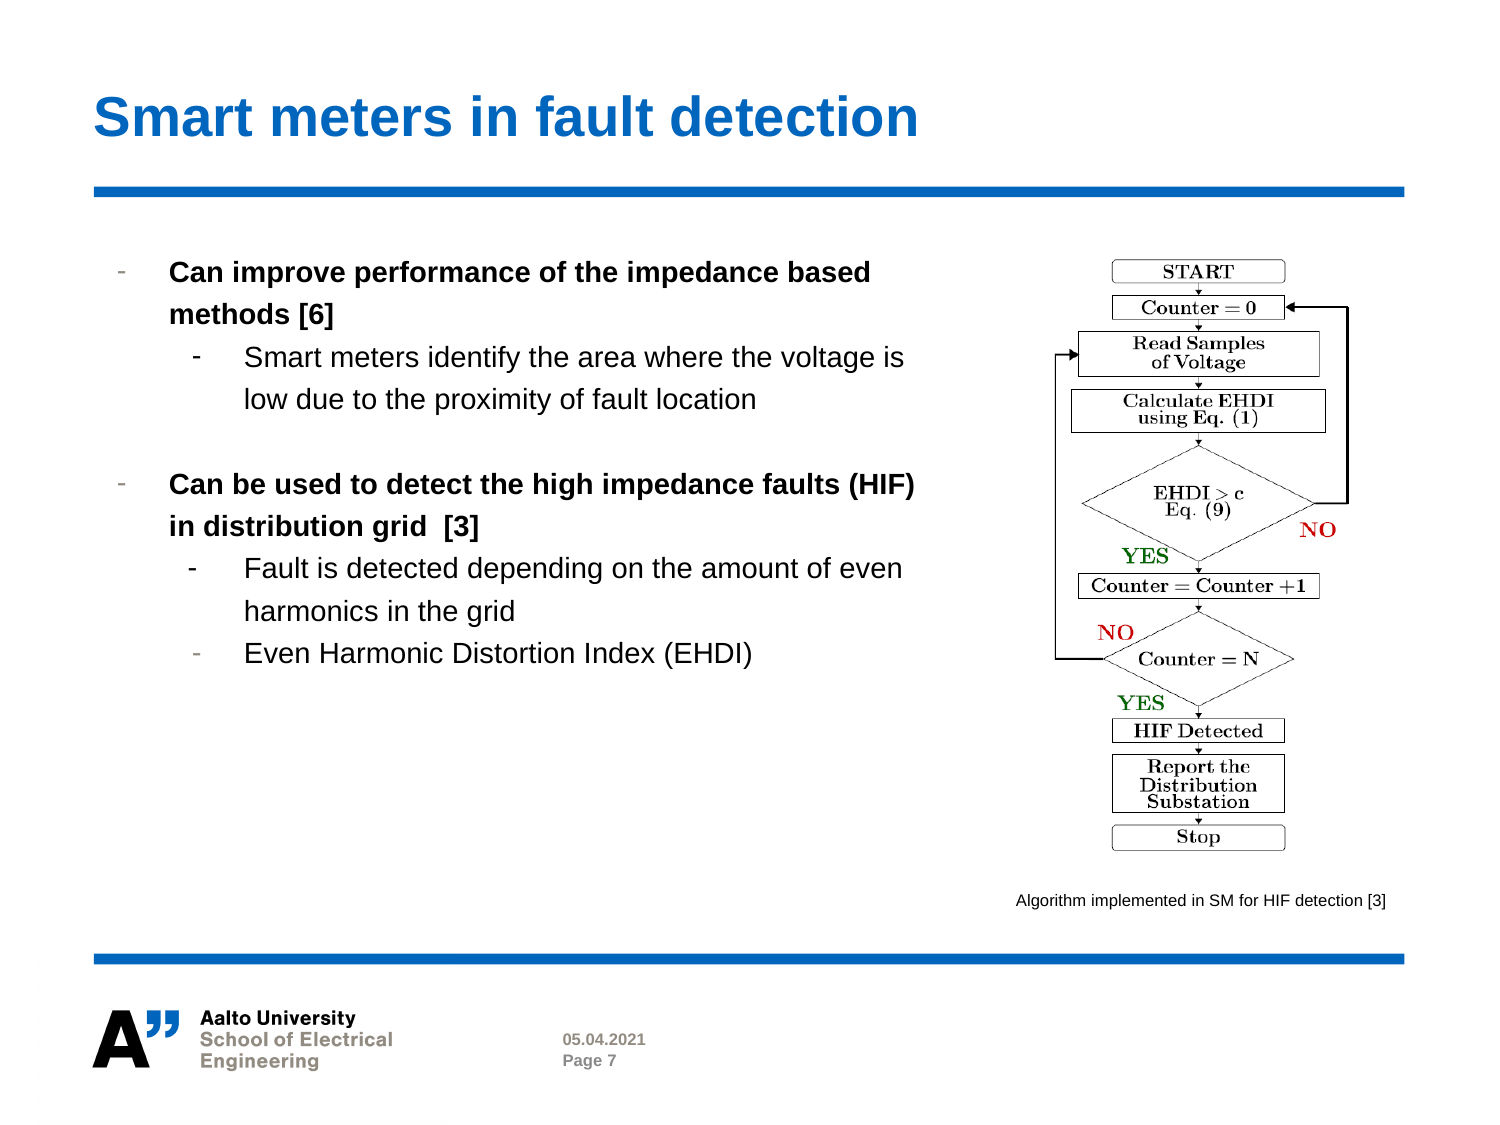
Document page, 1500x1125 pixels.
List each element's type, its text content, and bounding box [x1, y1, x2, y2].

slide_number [562, 1029, 816, 1050]
list Can improve performance of the impedance based methods [6] Smart meters identify the area where the voltage is low due to the proximity of fault location Can be used to detect the high impedance faults (HIF) in distribution grid [3] Fault is detected depending on the amount of even harmonics in the grid Even Harmonic Distortion Index (EHDI) [93, 245, 932, 925]
slide_number Page 7 [562, 1050, 816, 1071]
title Smart meters in fault detection [93, 80, 1369, 228]
text_box Algorithm implemented in SM for HIF detection [3] [1000, 879, 1408, 920]
picture [35, 953, 449, 1125]
picture [1022, 245, 1387, 880]
